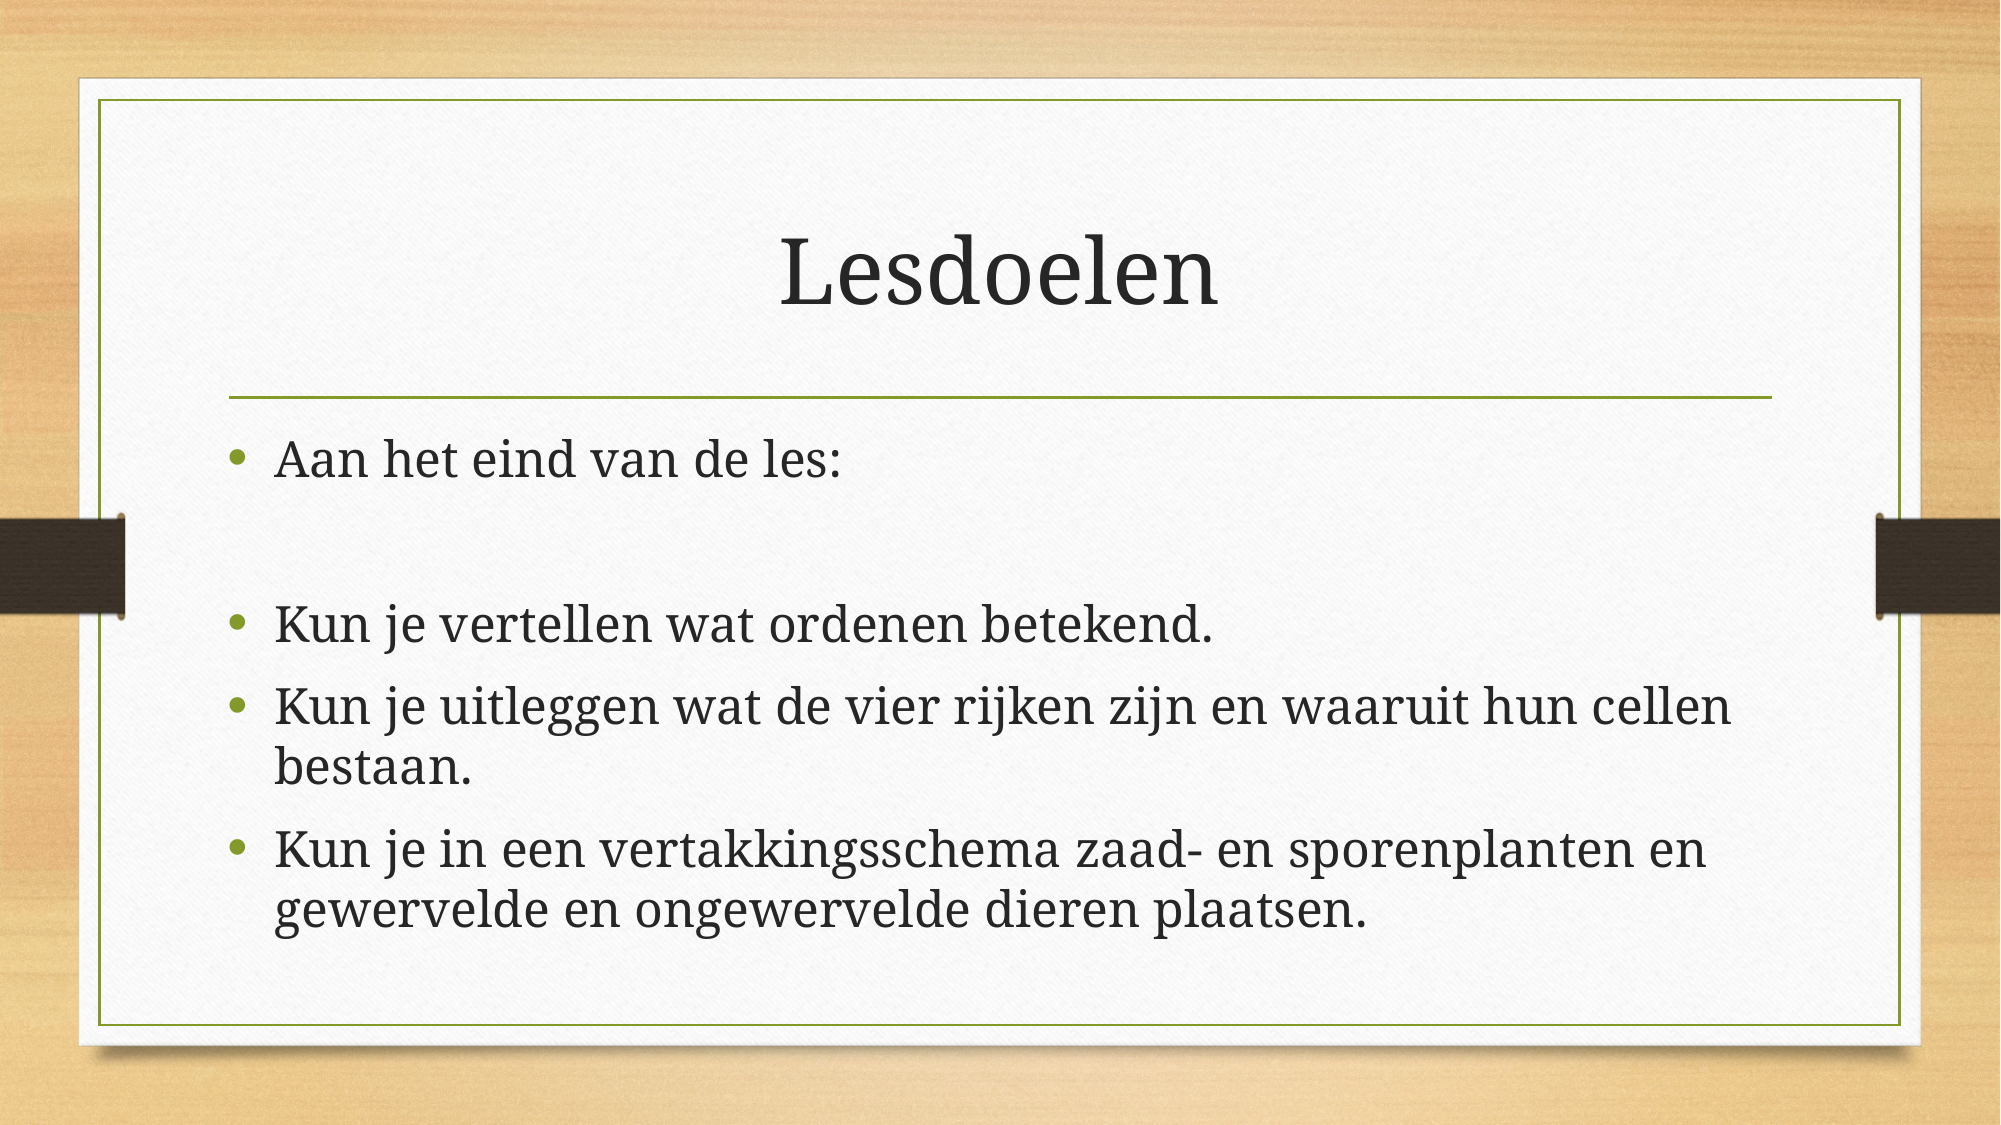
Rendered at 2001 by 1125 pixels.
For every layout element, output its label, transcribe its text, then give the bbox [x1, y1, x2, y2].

picture [0, 0, 2001, 1125]
list Aan het eind van de les: Kun je vertellen wat ordenen betekend. Kun je uitleggen wat de vier rijken zijn en waaruit hun cellen bestaan. Kun je in een vertakkingsschema zaad- en sporenplanten en gewervelde en ongewervelde dieren plaatsen. [212, 419, 1788, 964]
title Lesdoelen [212, 161, 1788, 375]
